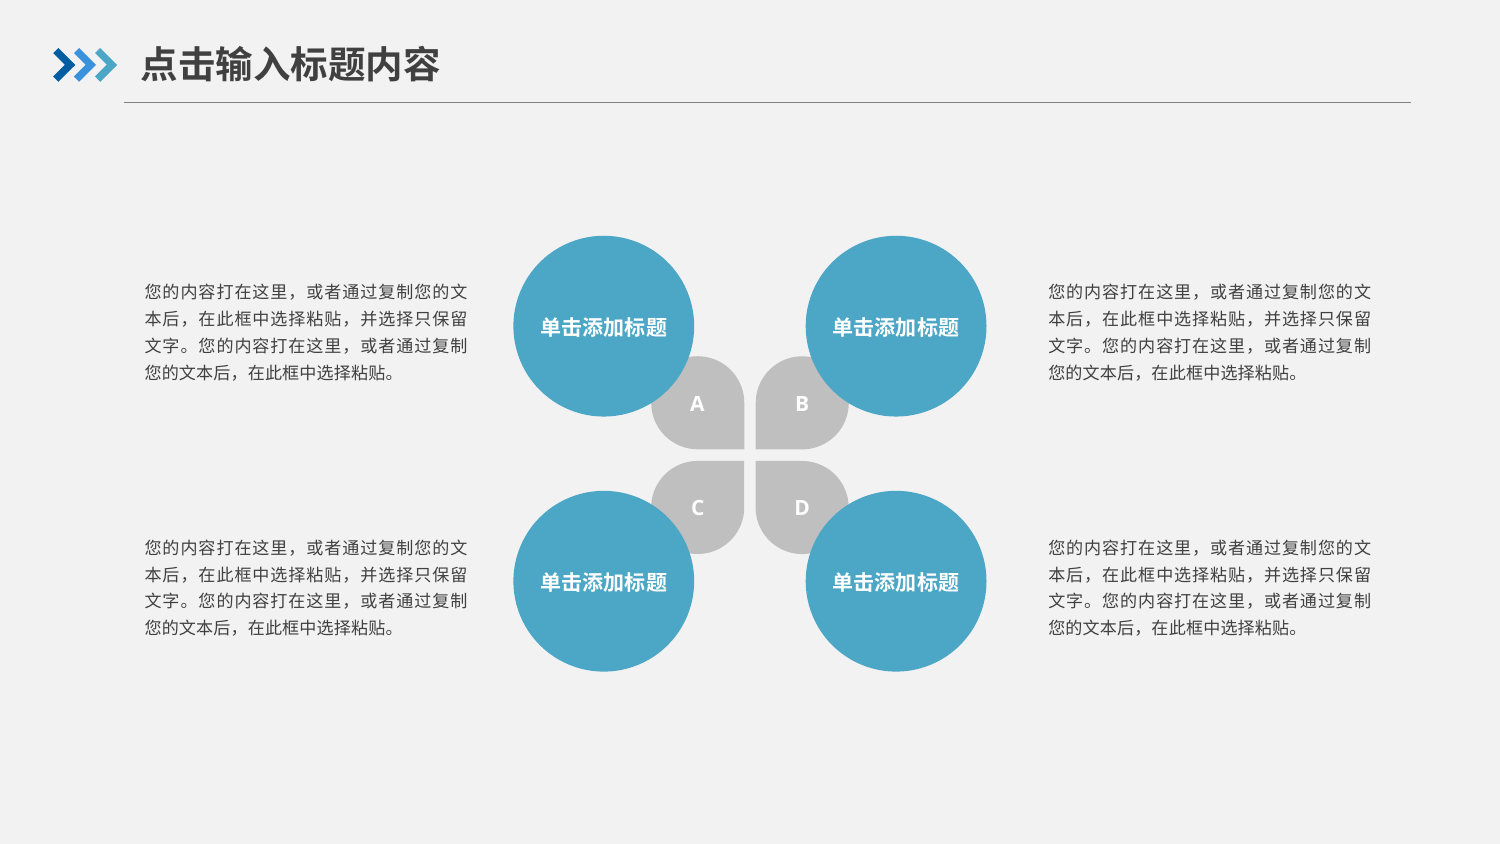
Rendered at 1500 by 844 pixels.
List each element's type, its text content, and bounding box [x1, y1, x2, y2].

text_box 您的内容打在这里，或者通过复制您的文本后，在此框中选择粘贴，并选择只保留文字。您的内容打在这里，或者通过复制您的文本后，在此框中选择粘贴。 [129, 268, 483, 390]
text_box 单击添加标题 [804, 234, 988, 418]
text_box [755, 356, 849, 450]
text_box 您的内容打在这里，或者通过复制您的文本后，在此框中选择粘贴，并选择只保留文字。您的内容打在这里，或者通过复制您的文本后，在此框中选择粘贴。 [129, 523, 483, 646]
text_box 您的内容打在这里，或者通过复制您的文本后，在此框中选择粘贴，并选择只保留文字。您的内容打在这里，或者通过复制您的文本后，在此框中选择粘贴。 [1033, 268, 1387, 390]
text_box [52, 47, 118, 82]
text_box 单击添加标题 [804, 489, 988, 673]
text_box 您的内容打在这里，或者通过复制您的文本后，在此框中选择粘贴，并选择只保留文字。您的内容打在这里，或者通过复制您的文本后，在此框中选择粘贴。 [1033, 523, 1387, 646]
text_box 单击添加标题 [512, 234, 696, 418]
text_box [651, 460, 745, 554]
text_box 单击添加标题 [512, 489, 696, 673]
text_box 点击输入标题内容 [140, 32, 491, 95]
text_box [755, 460, 849, 554]
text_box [651, 356, 745, 450]
